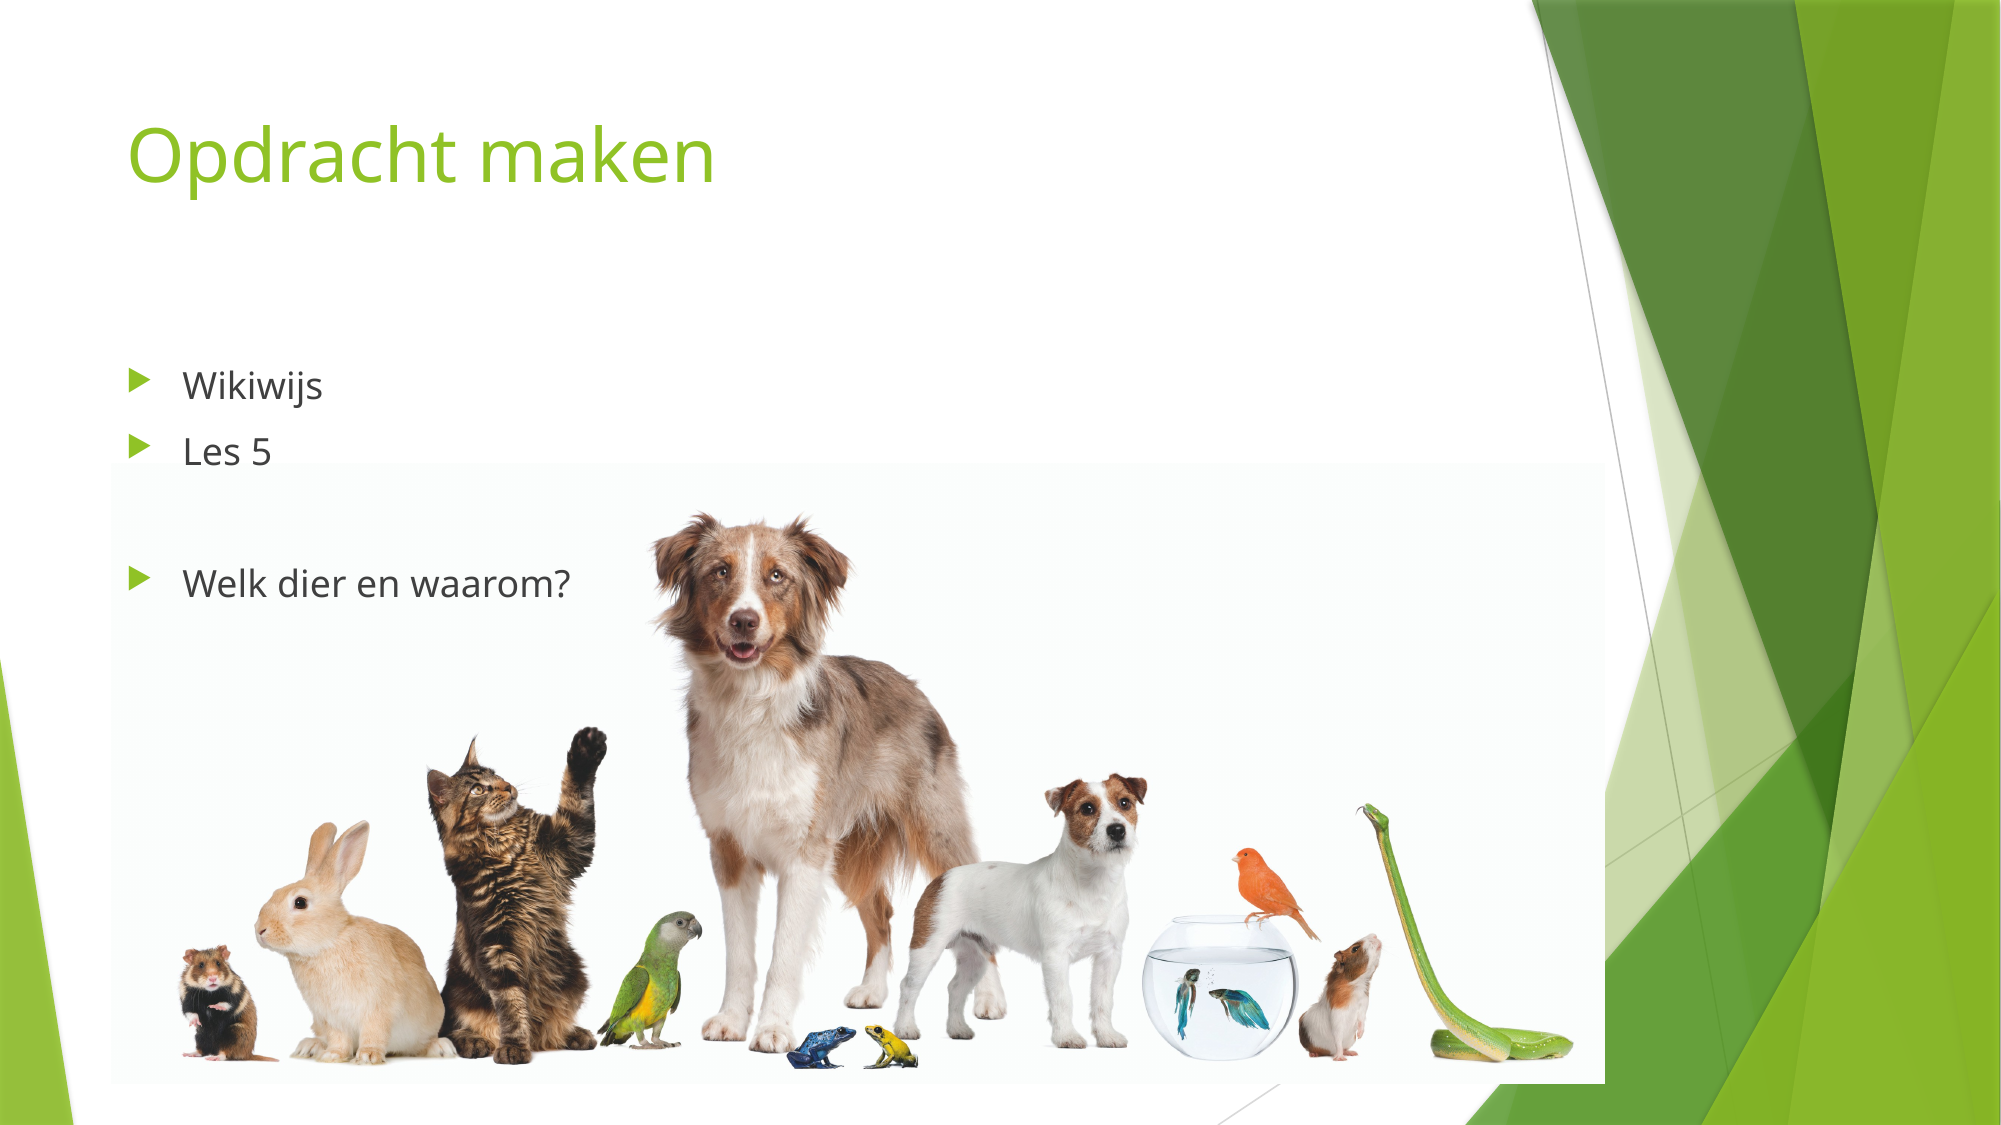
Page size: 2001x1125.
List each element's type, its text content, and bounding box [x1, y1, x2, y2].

list Wikiwijs Les 5 Welk dier en waarom? [111, 354, 1522, 462]
picture [110, 462, 1606, 1084]
title Opdracht maken [111, 99, 1522, 317]
